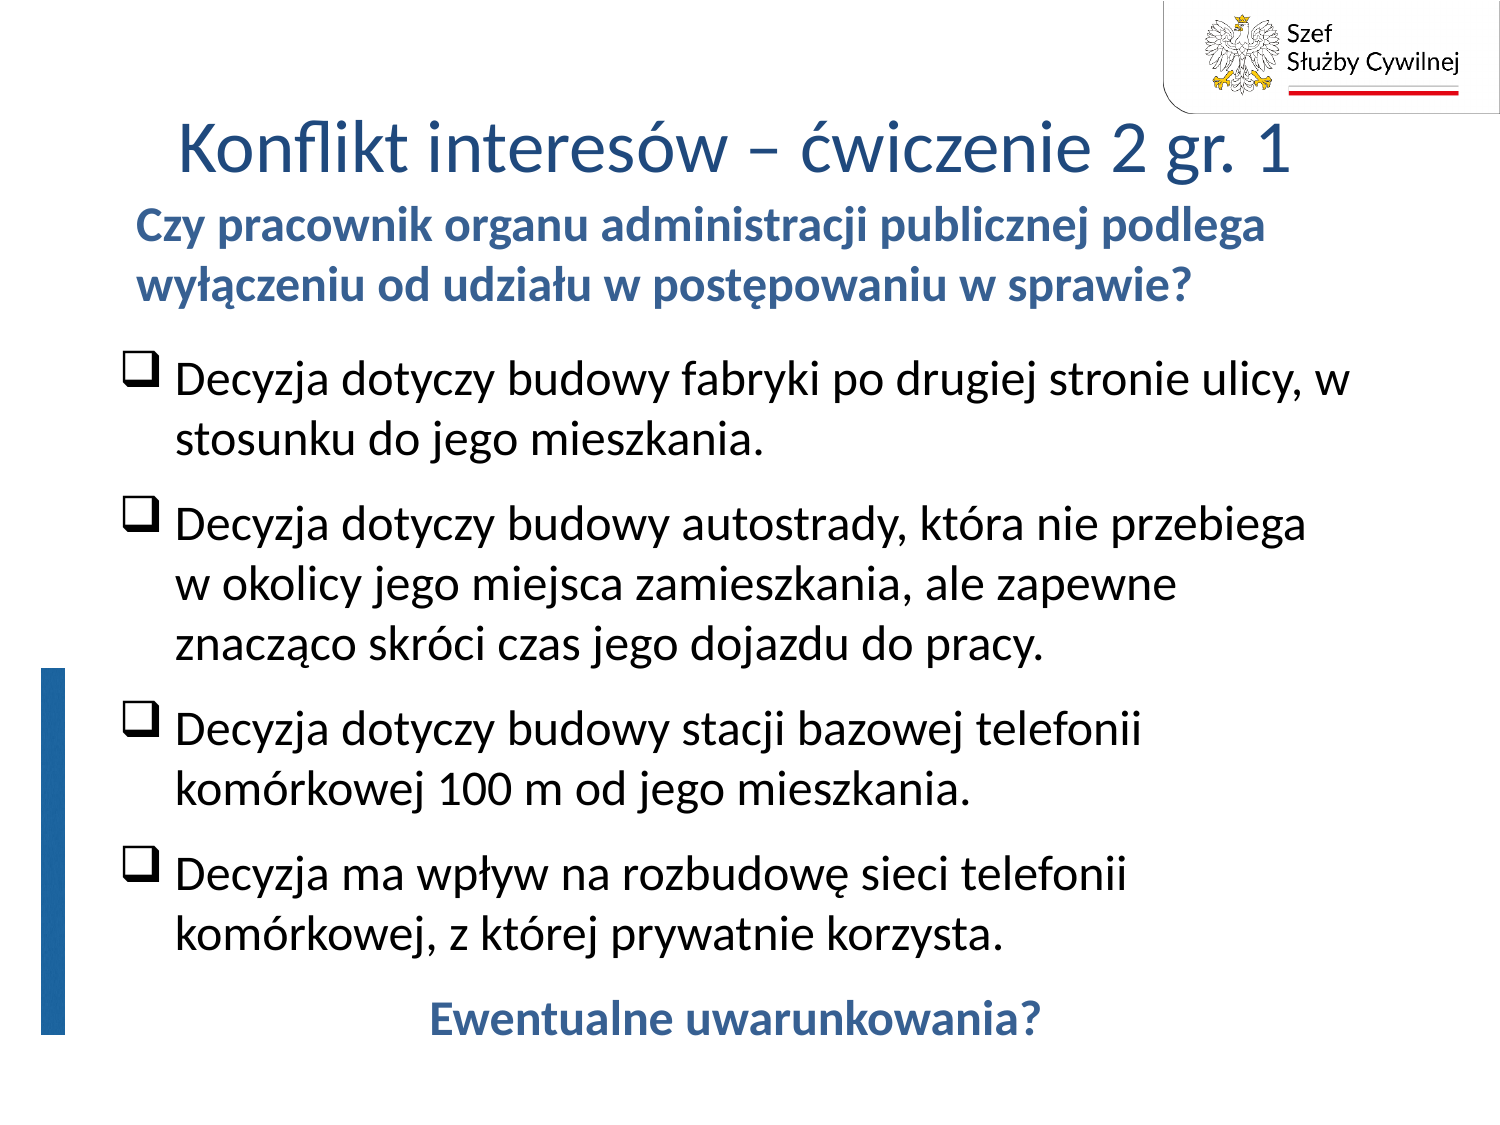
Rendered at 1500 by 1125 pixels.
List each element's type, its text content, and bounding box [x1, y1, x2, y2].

text_box Czy pracownik organu administracji publicznej podlega wyłączeniu od udziału w postępowaniu w sprawie? [121, 184, 1386, 320]
picture [41, 668, 65, 1035]
picture [1163, 0, 1500, 114]
text_box Decyzja dotyczy budowy fabryki po drugiej stronie ulicy, w stosunku do jego mieszkania. Decyzja dotyczy budowy autostrady, która nie przebiega w okolicy jego miejsca zamieszkania, ale zapewne znacząco skróci czas jego dojazdu do pracy. Decyzja dotyczy budowy stacji bazowej telefonii komórkowej 100 m od jego mieszkania. Decyzja ma wpływ na rozbudowę sieci telefonii komórkowej, z której prywatnie korzysta. Ewentualne uwarunkowania? [103, 338, 1368, 1053]
title Konflikt interesów – ćwiczenie 2 gr. 1 [86, 90, 1386, 215]
